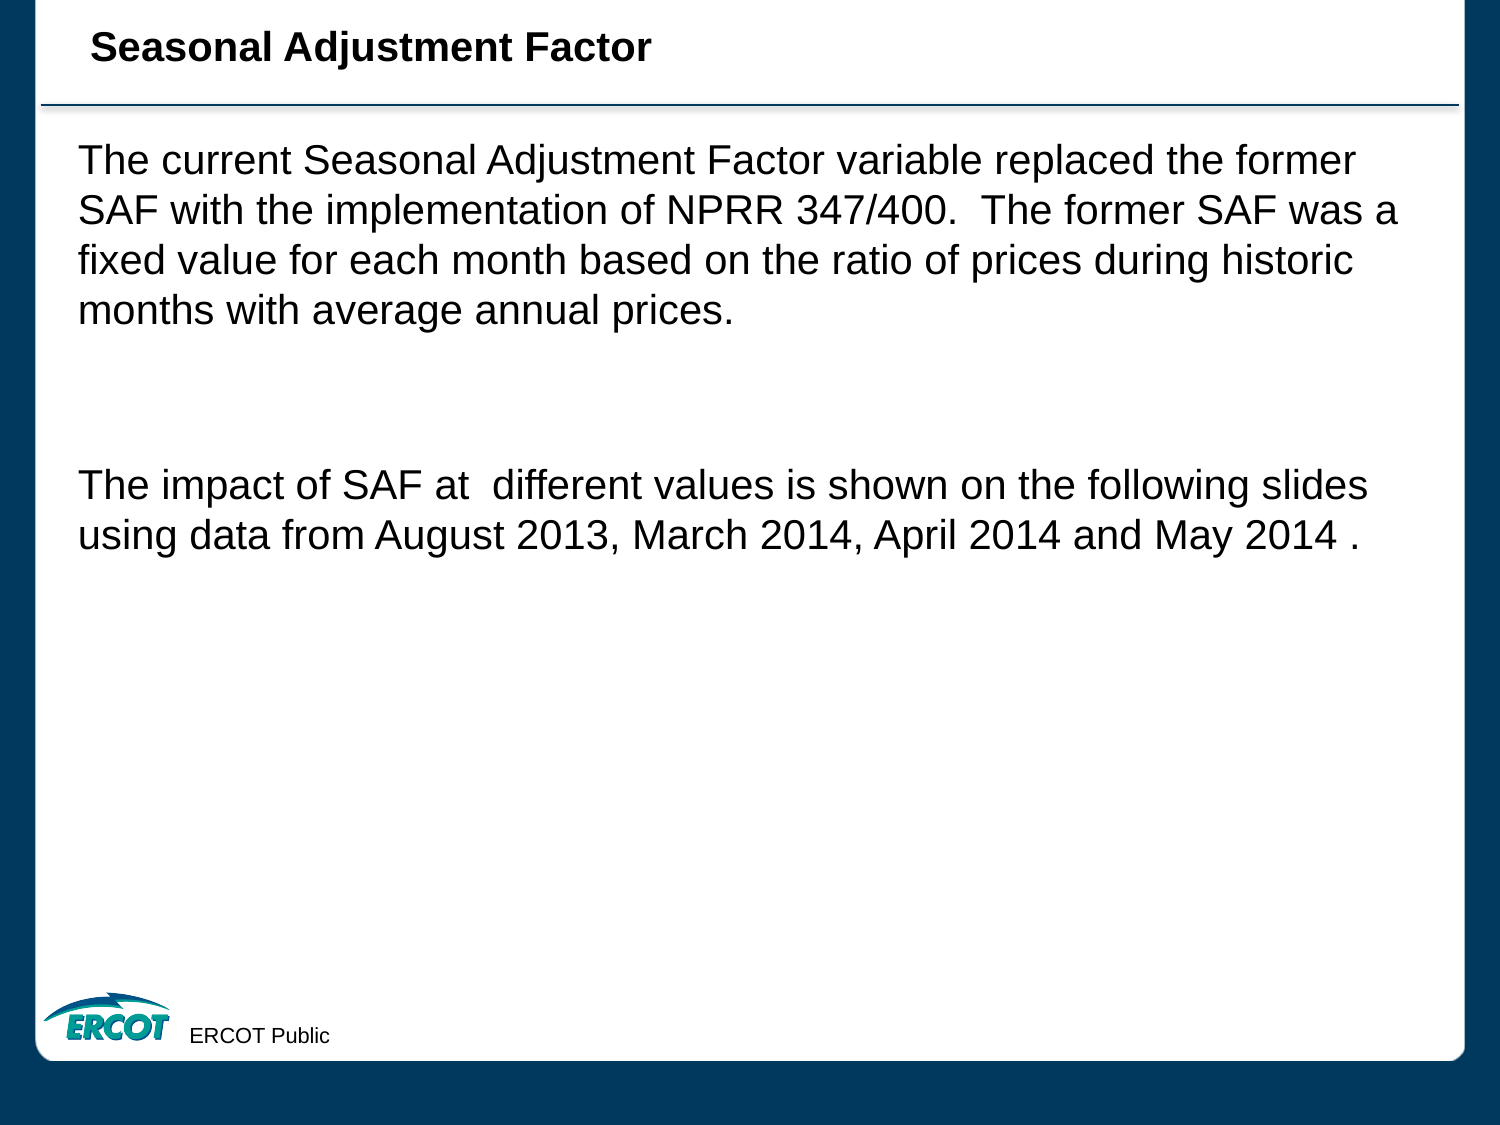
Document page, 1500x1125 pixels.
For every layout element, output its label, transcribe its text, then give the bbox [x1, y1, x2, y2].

picture [40, 988, 174, 1045]
text_box ERCOT Public [174, 988, 1302, 1056]
list The current Seasonal Adjustment Factor variable replaced the former SAF with the implementation of NPRR 347/400. The former SAF was a fixed value for each month based on the ratio of prices during historic months with average annual prices. The impact of SAF at different values is shown on the following slides using data from August 2013, March 2014, April 2014 and May 2014 . [63, 125, 1446, 497]
title Seasonal Adjustment Factor [75, 0, 1425, 89]
